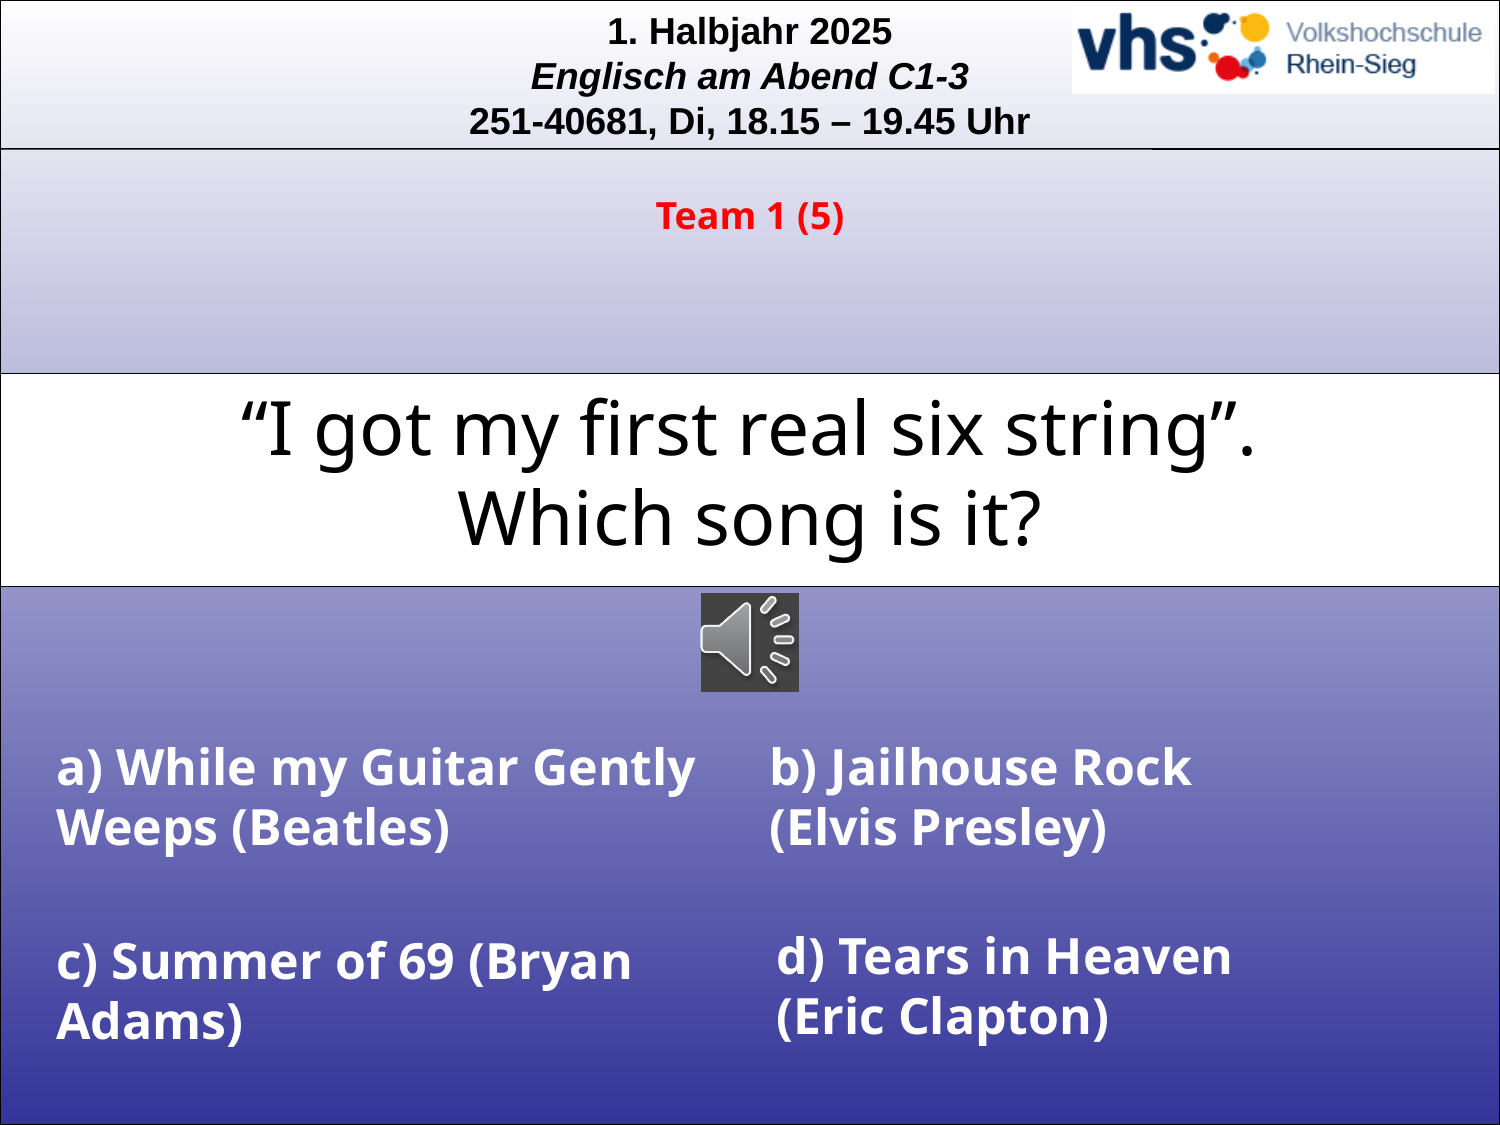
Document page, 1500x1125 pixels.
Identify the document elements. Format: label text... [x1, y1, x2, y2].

text_box a) While my Guitar Gently Weeps (Beatles) [41, 727, 754, 863]
picture [699, 592, 801, 693]
text_box c) Summer of 69 (Bryan Adams) [41, 921, 680, 1057]
text_box d) Tears in Heaven (Eric Clapton) [761, 916, 1500, 1052]
text_box Team 1 (5) [0, 184, 1500, 245]
title “I got my first real six string”. Which song is it? [0, 373, 1500, 587]
picture [1072, 7, 1495, 94]
text_box b) Jailhouse Rock (Elvis Presley) [754, 727, 1436, 863]
